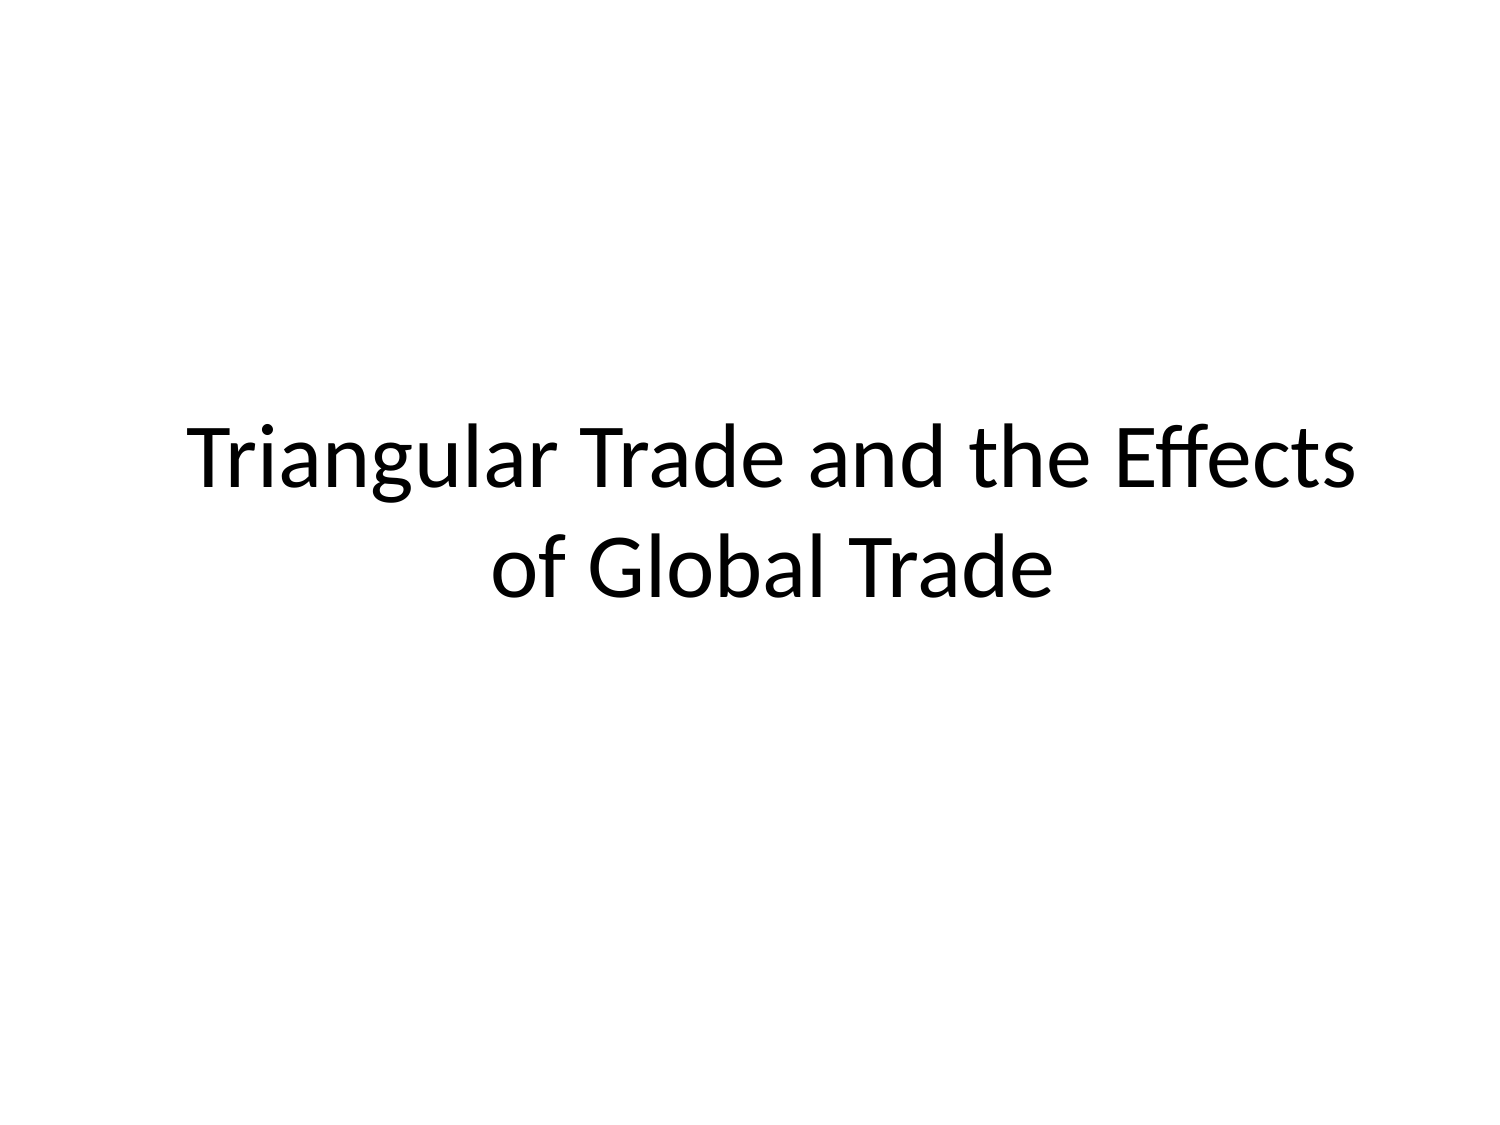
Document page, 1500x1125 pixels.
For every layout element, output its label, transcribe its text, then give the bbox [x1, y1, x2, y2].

title Triangular Trade and the Effects of Global Trade [135, 384, 1411, 626]
